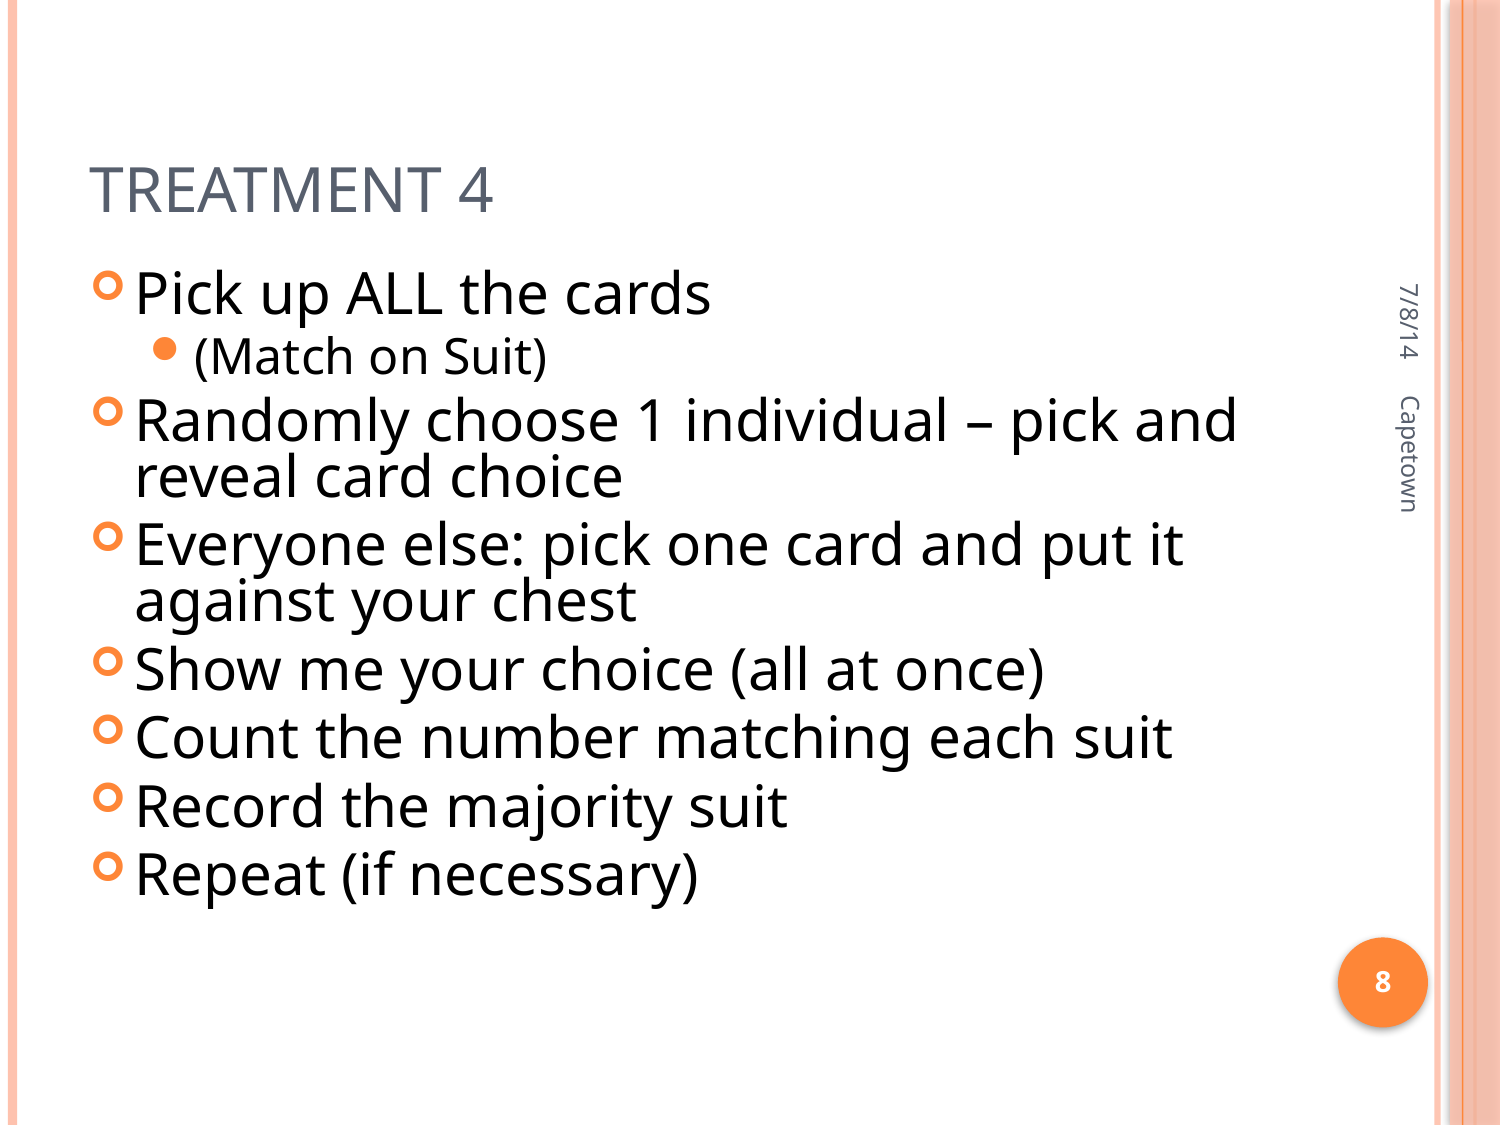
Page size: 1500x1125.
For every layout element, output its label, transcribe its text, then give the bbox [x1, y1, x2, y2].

slide_number 8 [1333, 940, 1434, 1027]
list Pick up ALL the cards (Match on Suit) Randomly choose 1 individual – pick and reveal card choice Everyone else: pick one card and put it against your chest Show me your choice (all at once) Count the number matching each suit Record the majority suit Repeat (if necessary) [75, 262, 1300, 1062]
title Treatment 4 [75, 45, 1300, 233]
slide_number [1378, 43, 1442, 374]
footer Capetown [1379, 380, 1440, 906]
